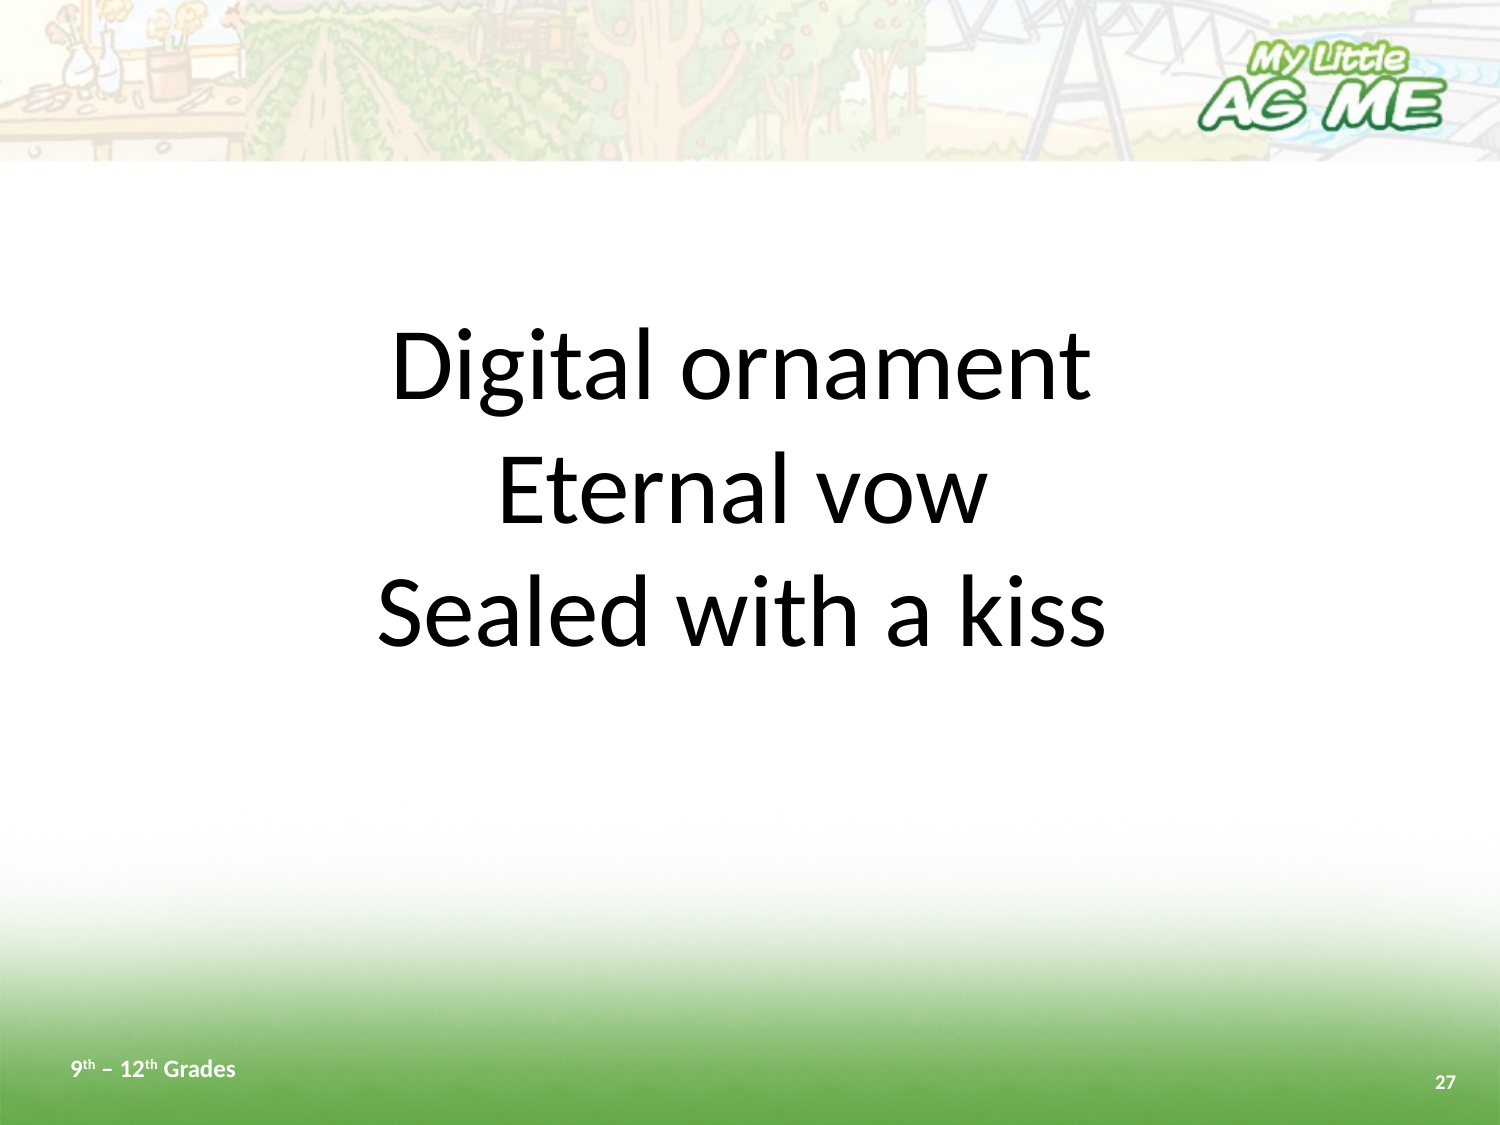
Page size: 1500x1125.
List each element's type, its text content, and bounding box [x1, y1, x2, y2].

picture [0, 0, 1500, 1125]
text_box Digital ornament Eternal vow Sealed with a kiss [133, 289, 1352, 675]
